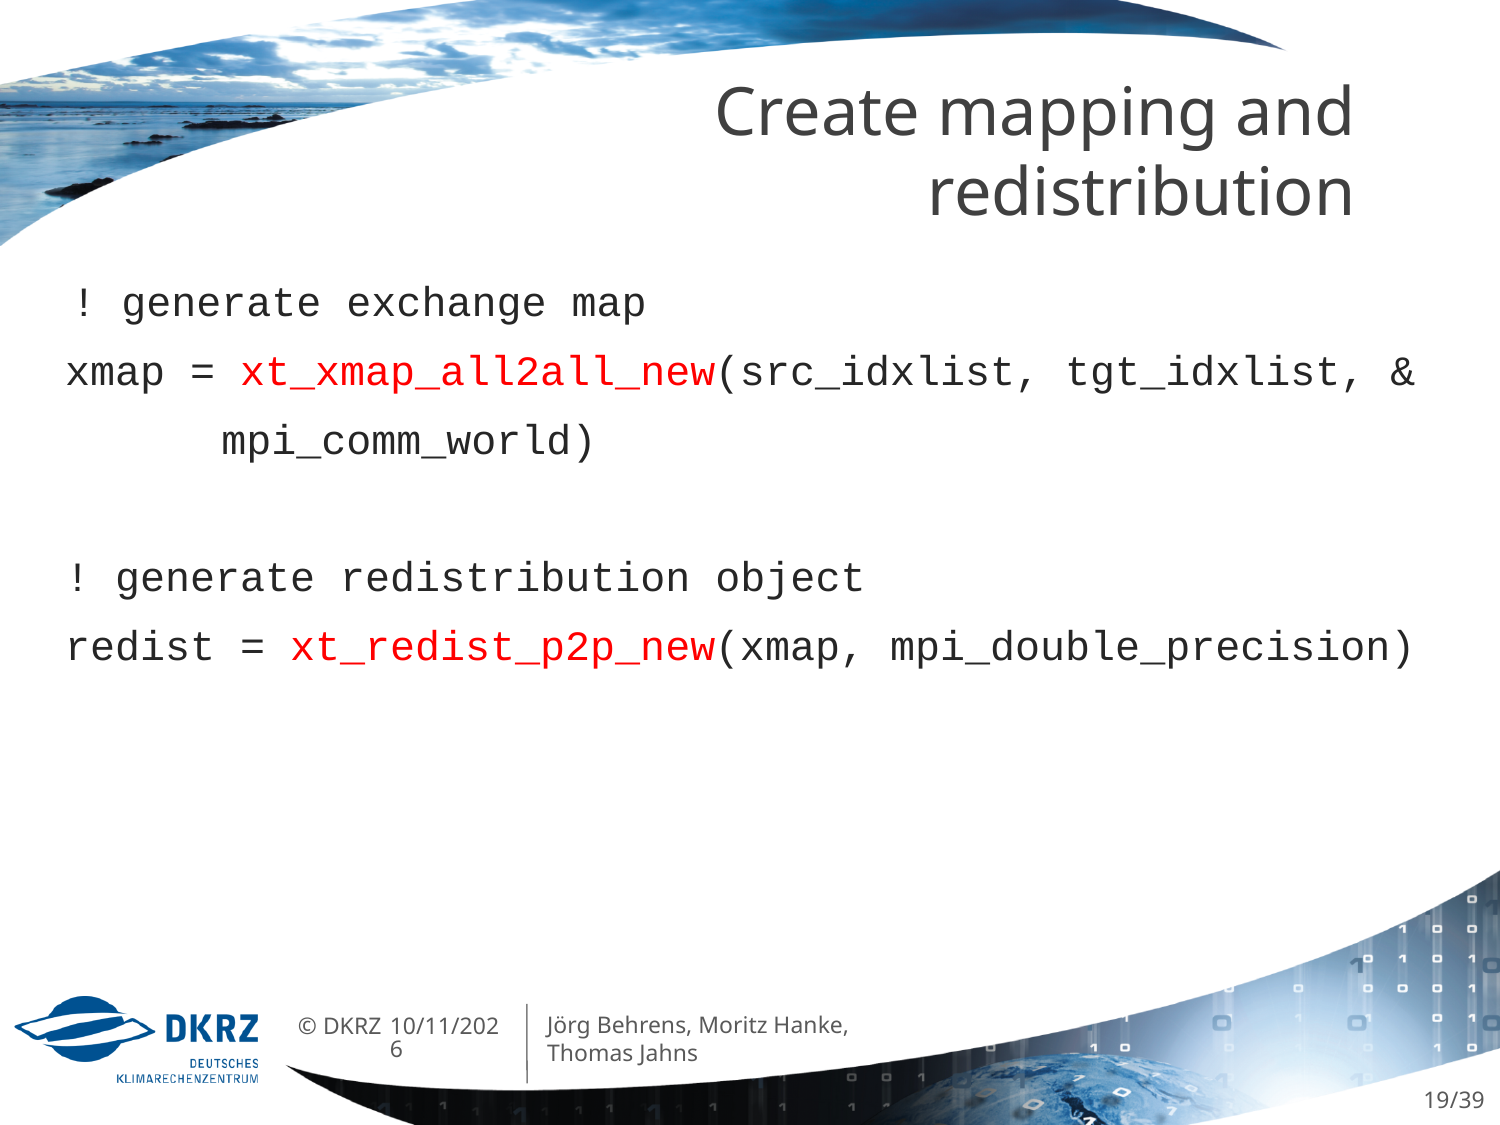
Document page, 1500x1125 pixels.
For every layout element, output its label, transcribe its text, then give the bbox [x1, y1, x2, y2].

picture [14, 996, 258, 1083]
list ! generate exchange map xmap = xt_xmap_all2all_new(src_idxlist, tgt_idxlist, & mpi_comm_world) ! generate redistribution object redist = xt_redist_p2p_new(xmap, mpi_double_precision) [0, 266, 1500, 929]
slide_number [375, 1004, 528, 1052]
picture [0, 0, 1288, 246]
title Create mapping and redistribution [480, 66, 1372, 232]
slide_number 19 [1333, 1078, 1465, 1125]
picture [285, 929, 1500, 1125]
footer Jörg Behrens, Moritz Hanke, Thomas Jahns [532, 1003, 884, 1082]
